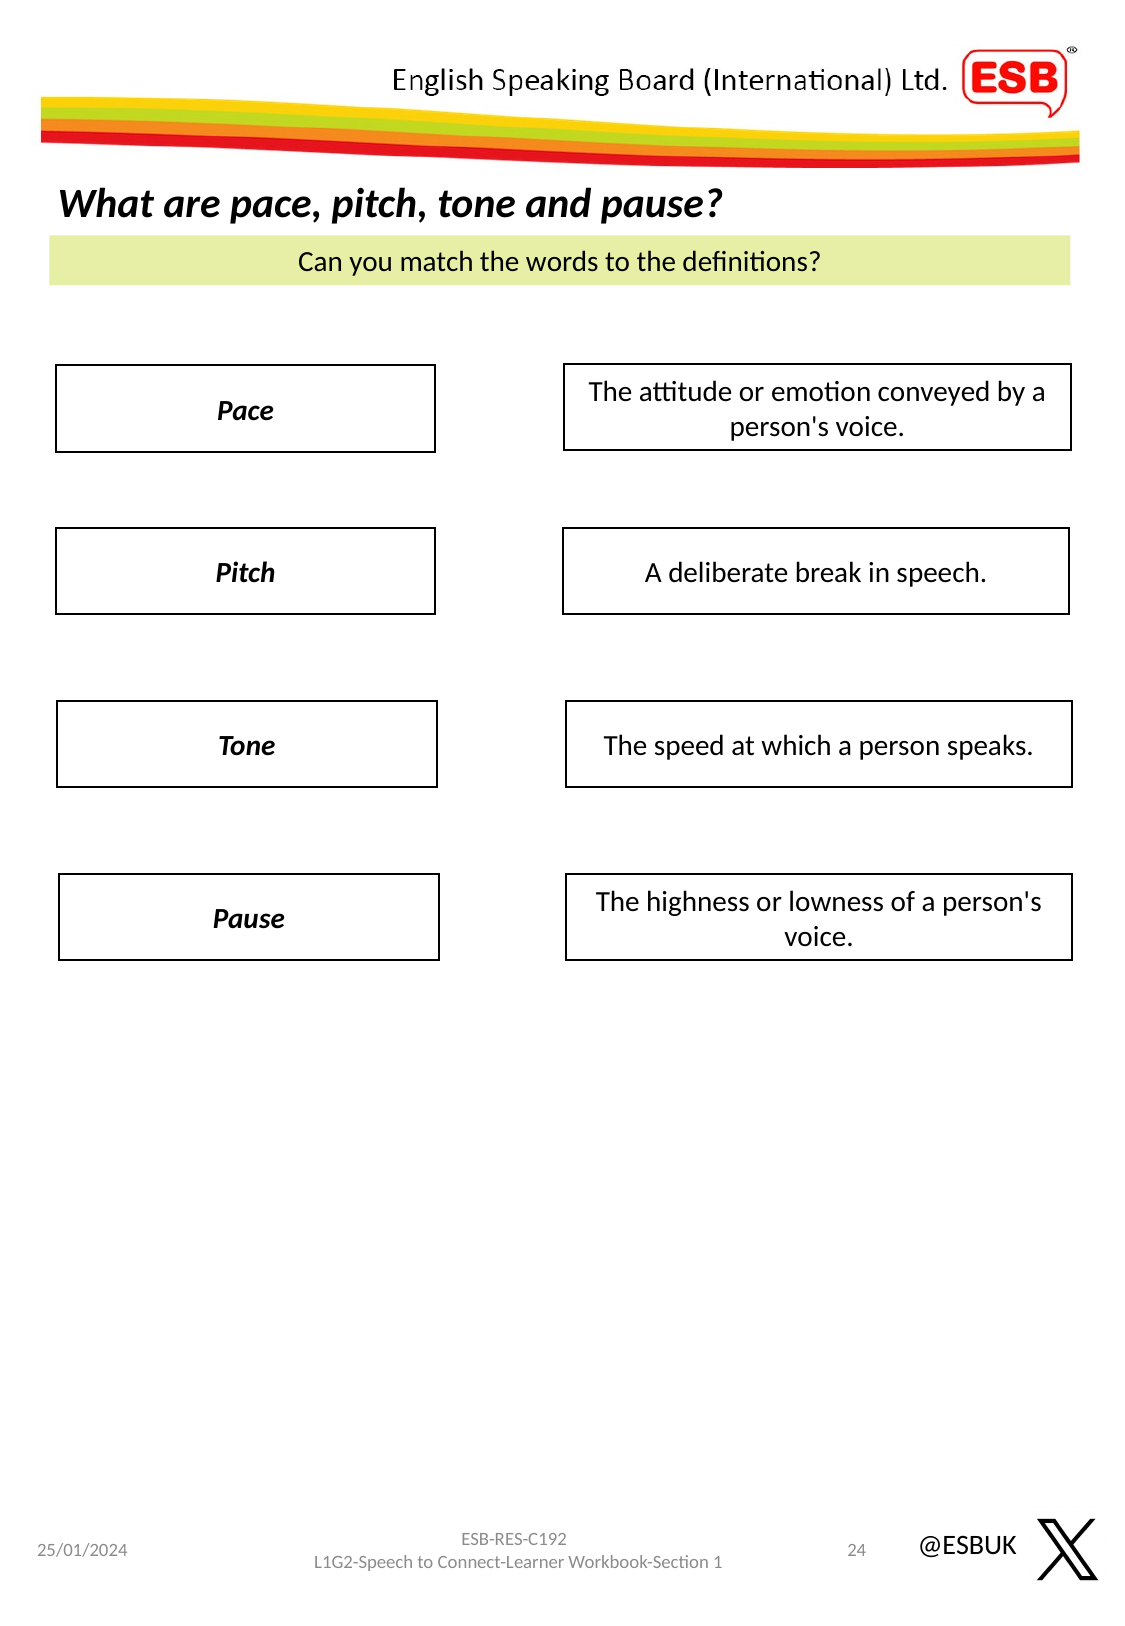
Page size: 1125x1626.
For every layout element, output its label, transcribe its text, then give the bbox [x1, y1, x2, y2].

text_box Pace [55, 364, 436, 453]
text_box Pitch [55, 527, 436, 615]
text_box The attitude or emotion conveyed by a person's voice. [563, 363, 1072, 451]
footer ESB-RES-C192 L1G2-Speech to Connect-Learner Workbook-Section 1 [296, 1506, 697, 1593]
slide_number 24 [697, 1506, 882, 1593]
title What are pace, pitch, tone and pause? [42, 139, 1049, 270]
text_box The speed at which a person speaks. [565, 700, 1073, 788]
text_box Pause [58, 873, 440, 961]
picture [1029, 1506, 1110, 1593]
text_box The highness or lowness of a person's voice. [565, 873, 1073, 961]
picture [0, 1, 1125, 234]
text_box A deliberate break in speech. [562, 527, 1070, 615]
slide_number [22, 1506, 276, 1593]
text_box Can you match the words to the definitions? [49, 235, 1071, 286]
text_box Tone [56, 700, 438, 788]
